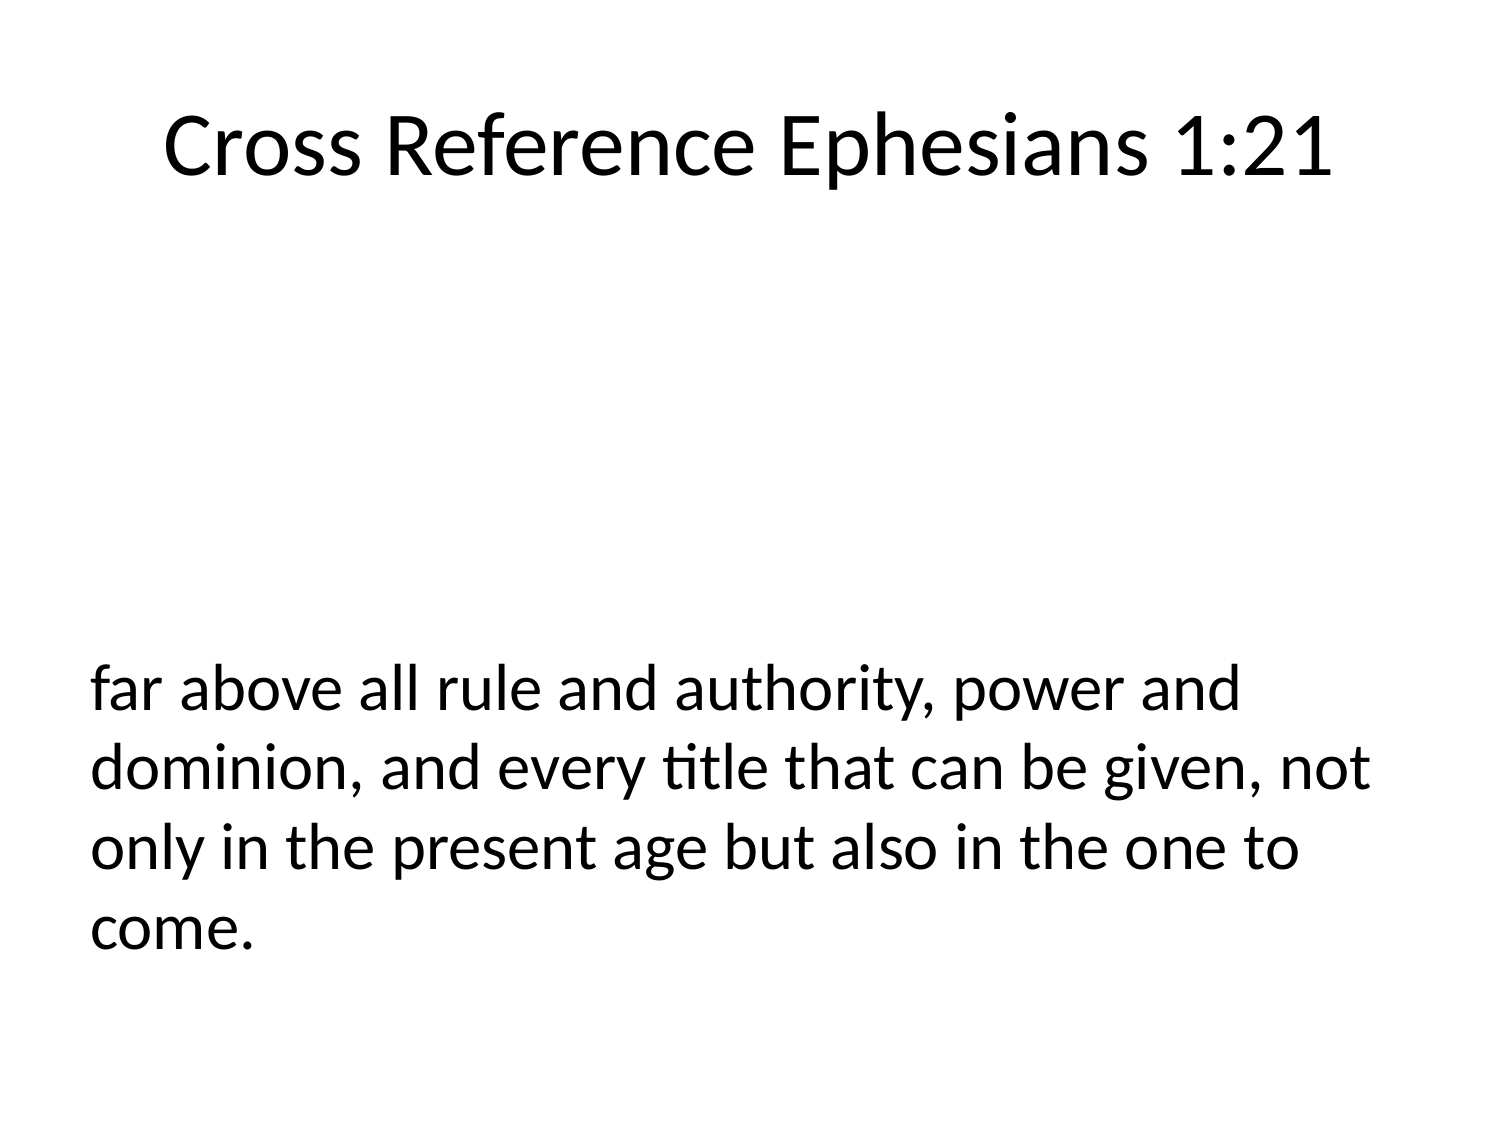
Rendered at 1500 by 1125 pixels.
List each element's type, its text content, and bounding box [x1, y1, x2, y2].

title Cross Reference Ephesians 1:21 [75, 45, 1425, 233]
list far above all rule and authority, power and dominion, and every title that can be given, not only in the present age but also in the one to come. [75, 262, 1425, 1005]
